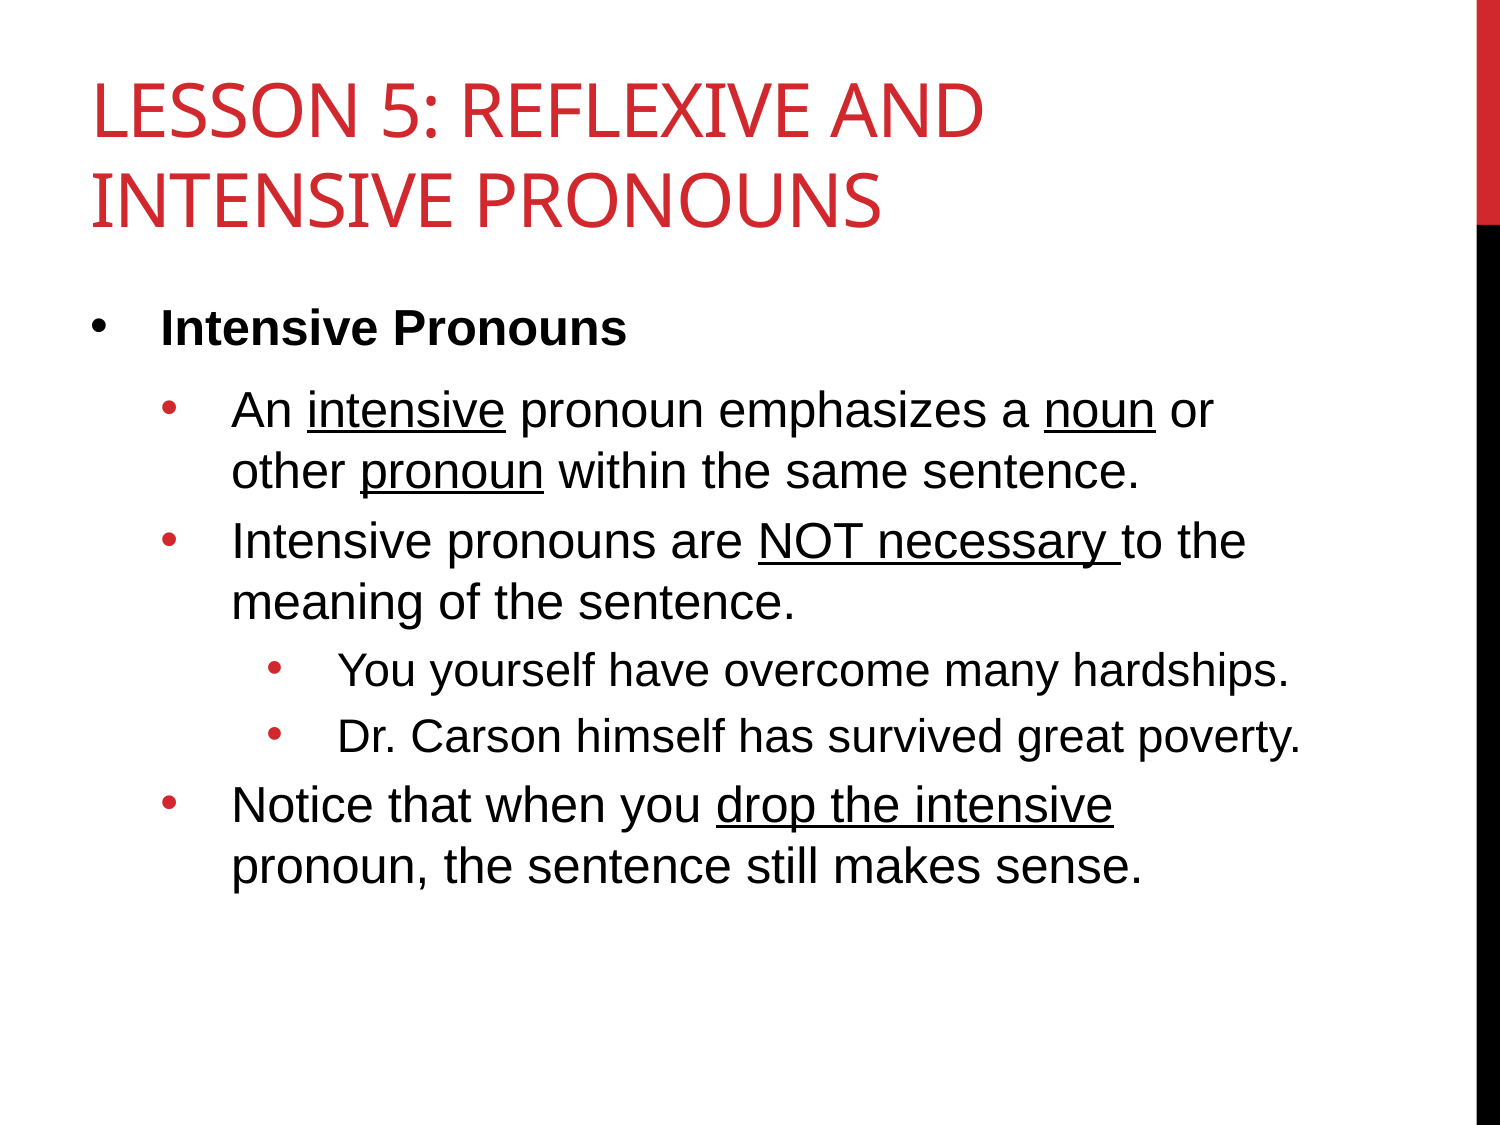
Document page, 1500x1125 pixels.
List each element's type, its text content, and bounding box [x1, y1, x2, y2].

title Lesson 5: Reflexive and Intensive Pronouns [75, 25, 1025, 250]
list Intensive Pronouns An intensive pronoun emphasizes a noun or other pronoun within the same sentence. Intensive pronouns are NOT necessary to the meaning of the sentence. You yourself have overcome many hardships. Dr. Carson himself has survived great poverty. Notice that when you drop the intensive pronoun, the sentence still makes sense. [75, 287, 1325, 1005]
